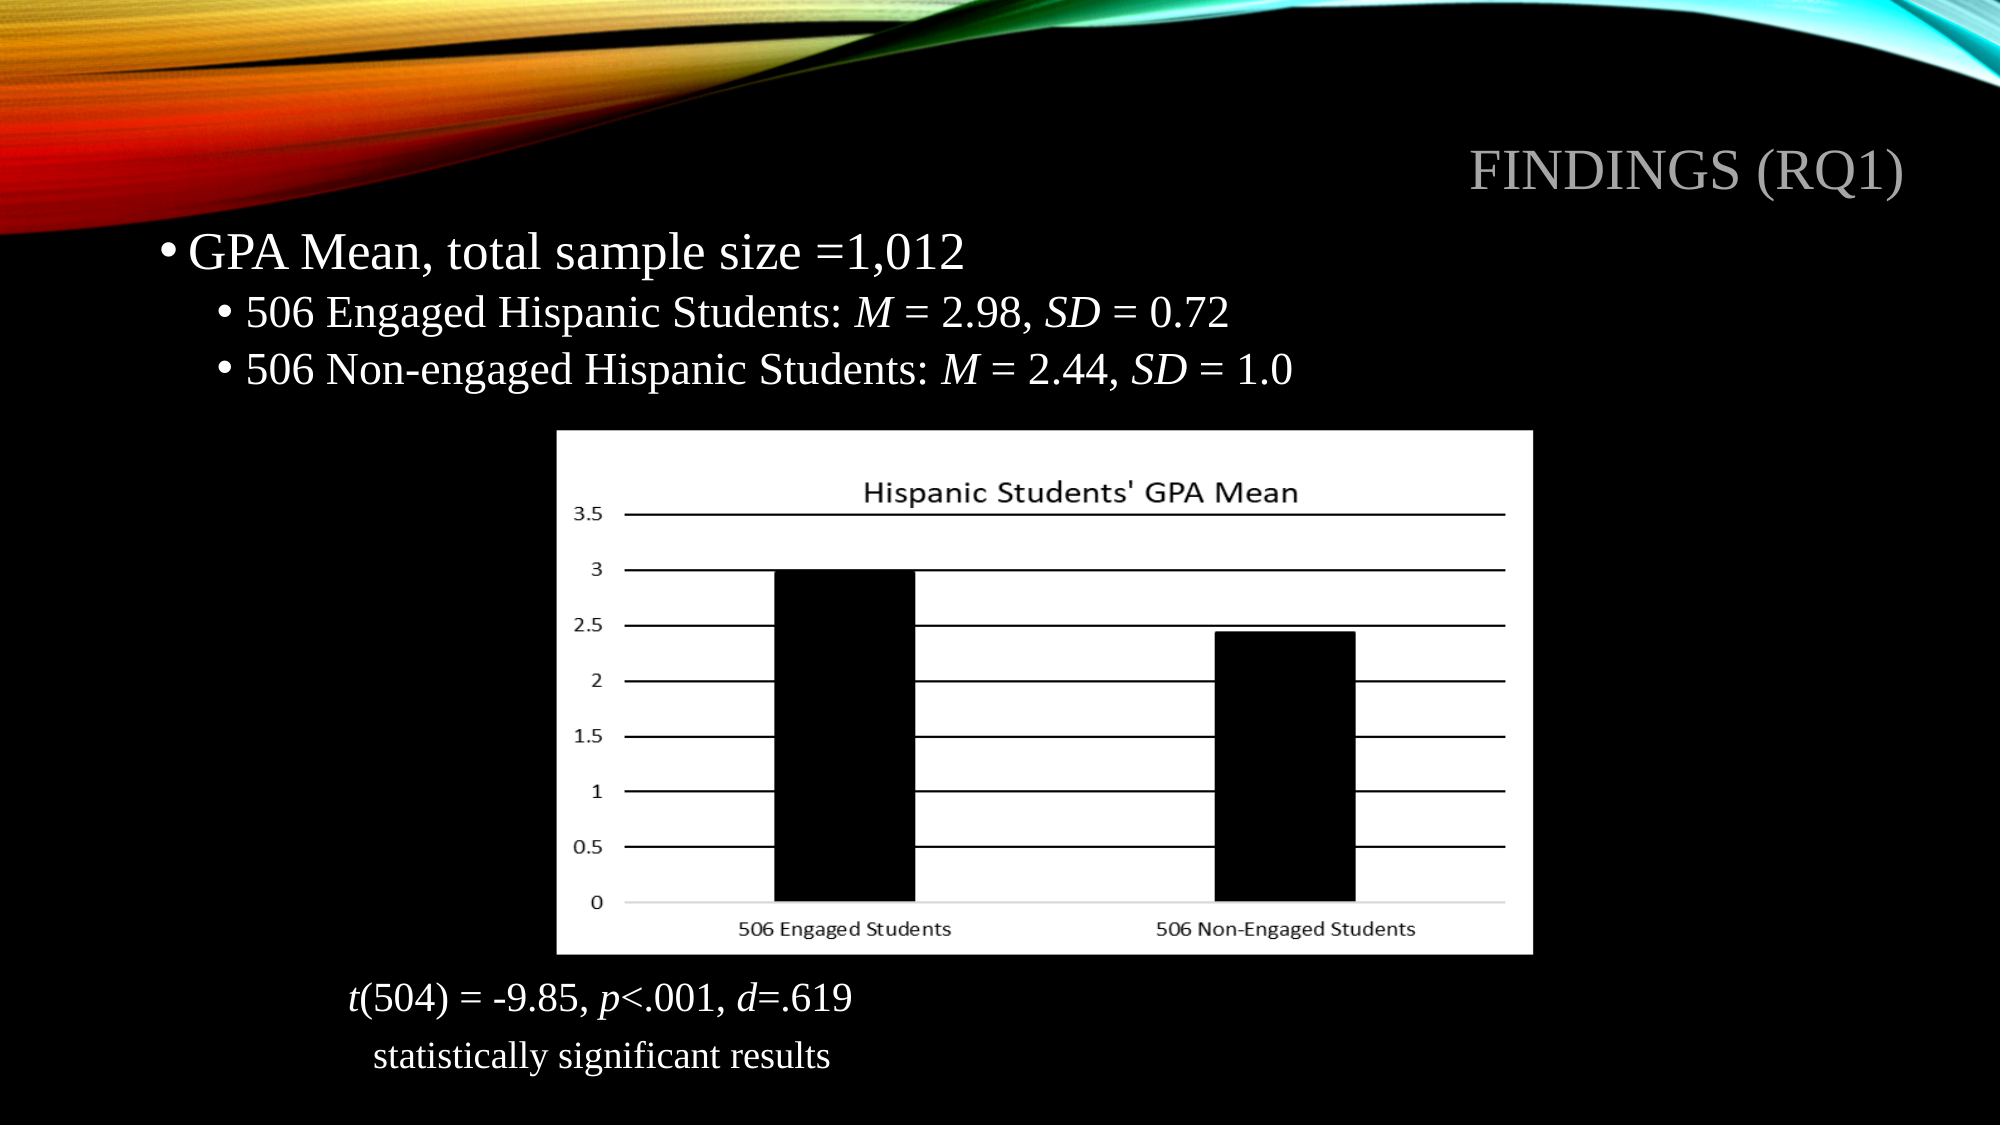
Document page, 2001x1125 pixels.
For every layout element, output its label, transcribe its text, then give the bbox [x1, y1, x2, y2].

picture [0, 0, 2000, 237]
title Findings (RQ1) [507, 64, 1921, 215]
list GPA Mean, total sample size =1,012 506 Engaged Hispanic Students: M = 2.98, SD = 0.72 506 Non-engaged Hispanic Students: M = 2.44, SD = 1.0 t(504) = -9.85, p<.001, d=.619 statistically significant results [144, 215, 2000, 1125]
picture [553, 427, 1538, 959]
